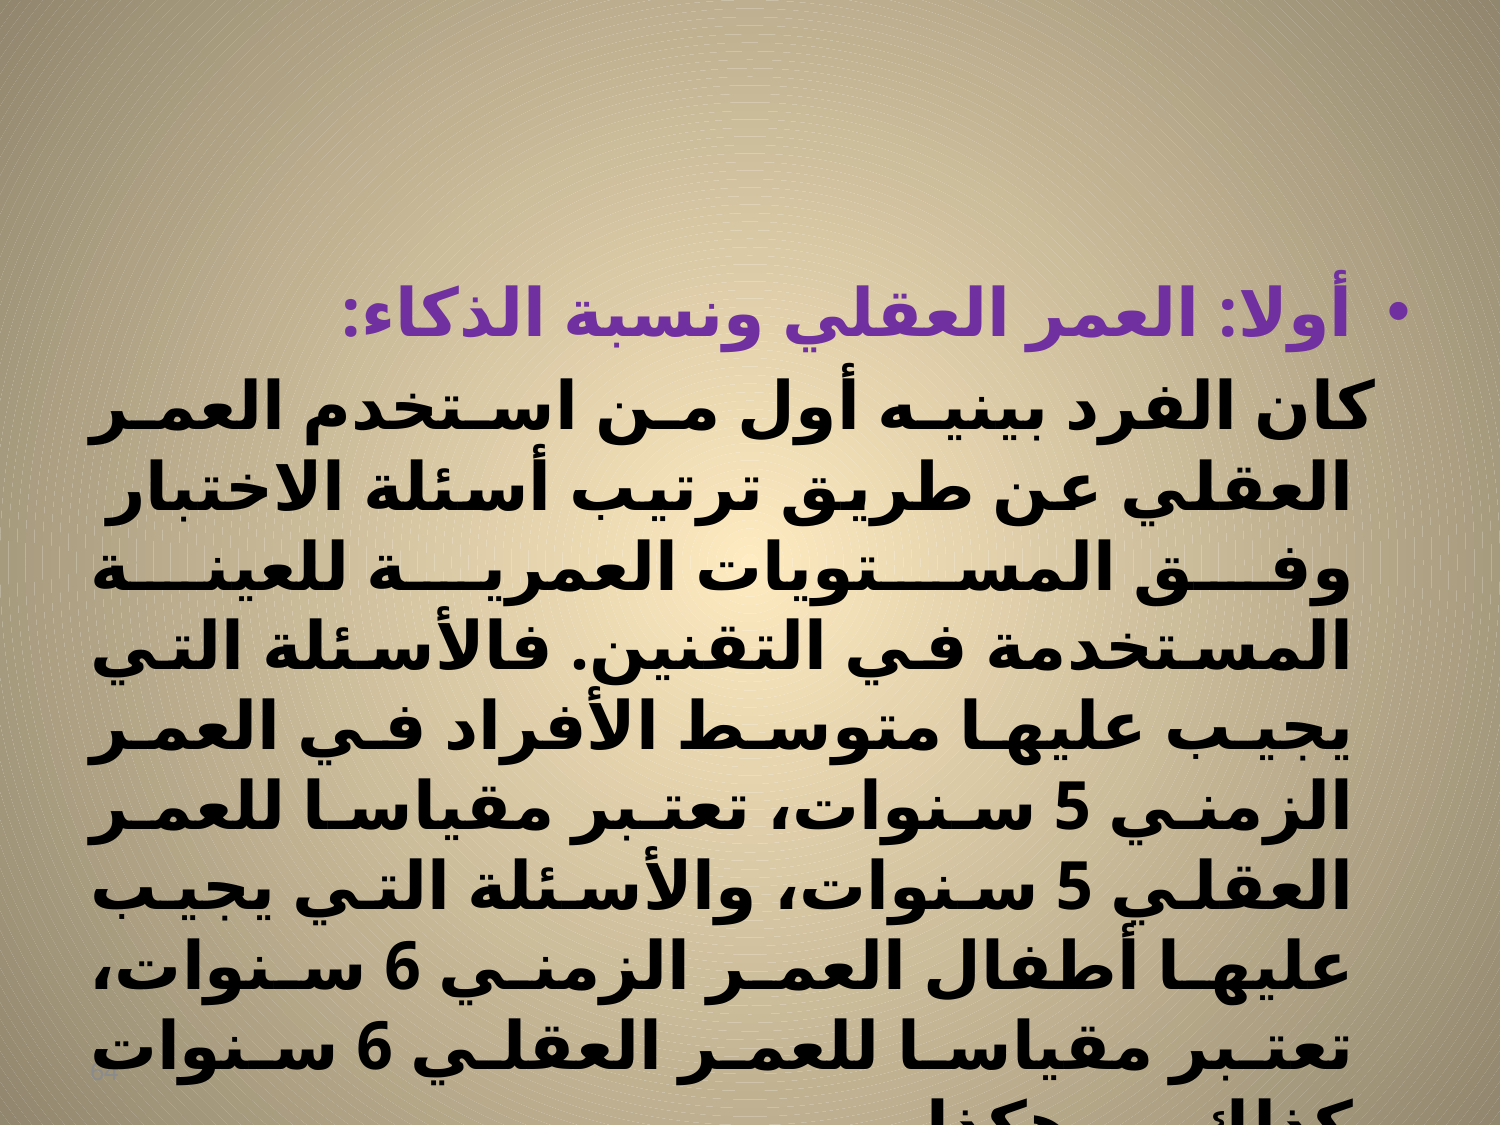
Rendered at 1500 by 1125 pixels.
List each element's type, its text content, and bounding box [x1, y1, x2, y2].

slide_number 64 [75, 1042, 425, 1103]
list أولا: العمر العقلي ونسبة الذكاء: كان الفرد بينيه أول من استخدم العمر العقلي عن طريق ترتيب أسئلة الاختبار وفق المستويات العمرية للعينة المستخدمة في التقنين. فالأسئلة التي يجيب عليها متوسط الأفراد في العمر الزمني 5 سنوات، تعتبر مقياسا للعمر العقلي 5 سنوات، والأسئلة التي يجيب عليها أطفال العمر الزمني 6 سنوات، تعتبر مقياسا للعمر العقلي 6 سنوات كذلك... وهكذا. [75, 262, 1425, 1005]
